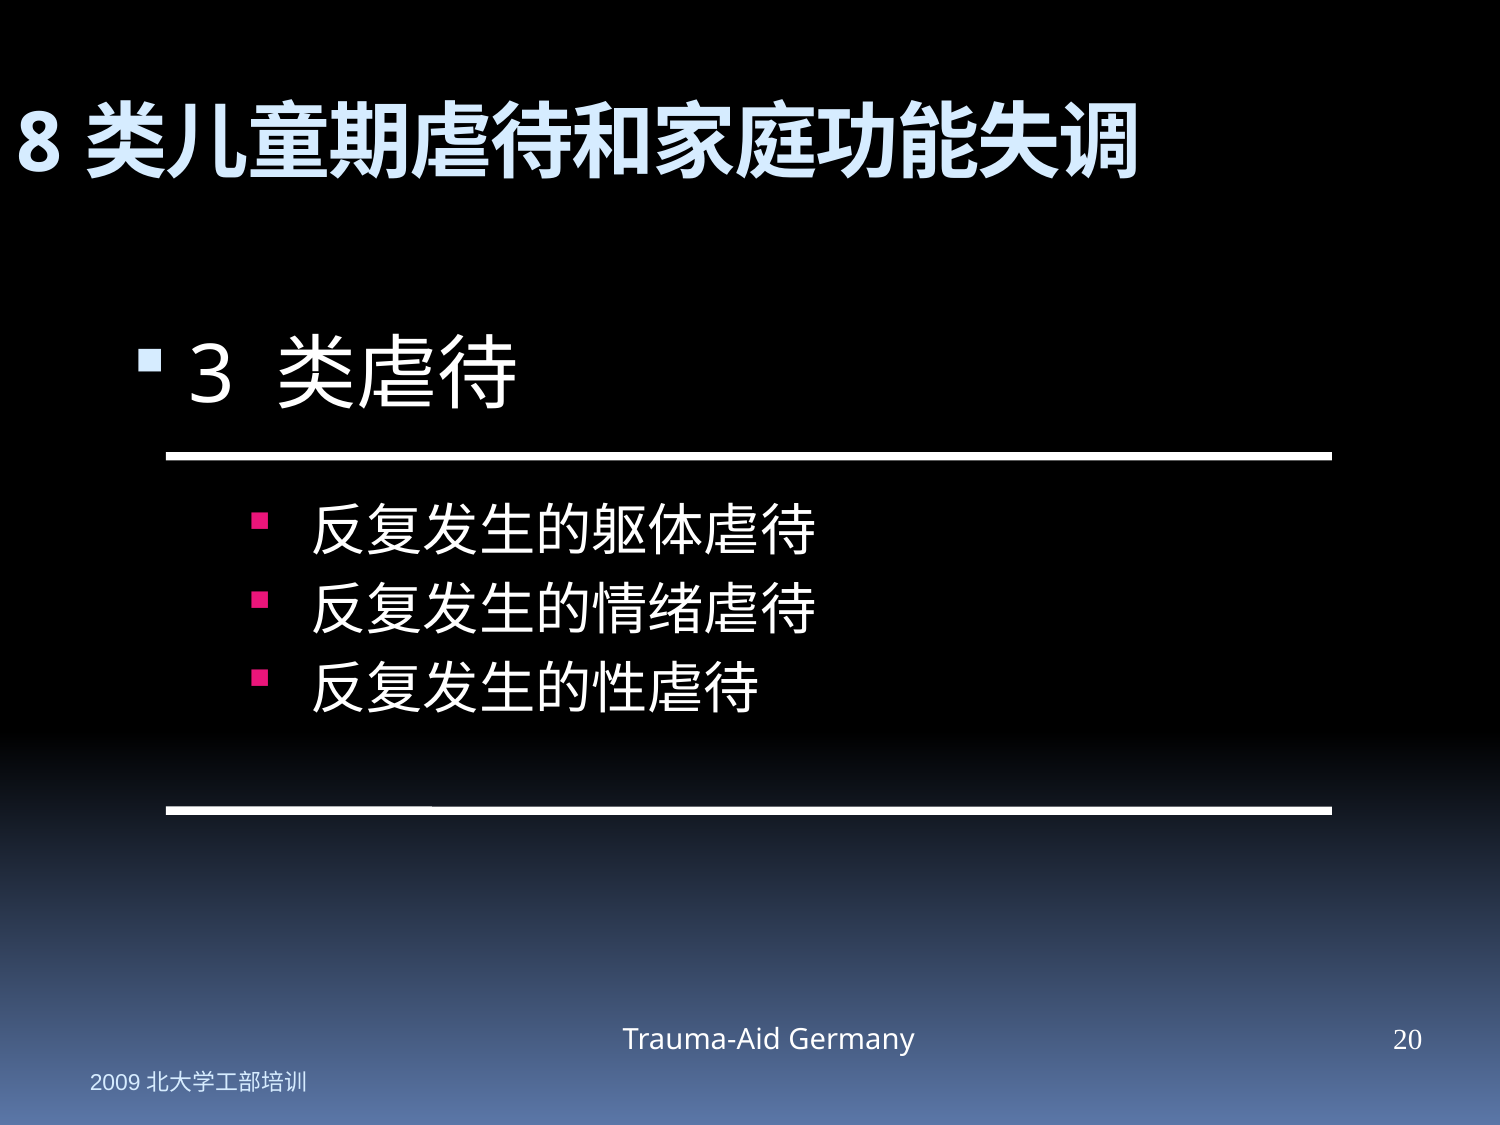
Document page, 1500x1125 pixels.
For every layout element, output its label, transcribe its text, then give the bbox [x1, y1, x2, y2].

title 8类儿童期虐待和家庭功能失调 [0, 80, 1229, 268]
text_box 20 [1299, 987, 1438, 1063]
text_box Trauma-Aid Germany [375, 987, 1163, 1063]
list 3 类虐待 反复发生的躯体虐待 反复发生的情绪虐待 反复发生的性虐待 [106, 313, 1500, 780]
footer 2009北大学工部培训 [75, 1024, 425, 1103]
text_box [165, 455, 1333, 812]
